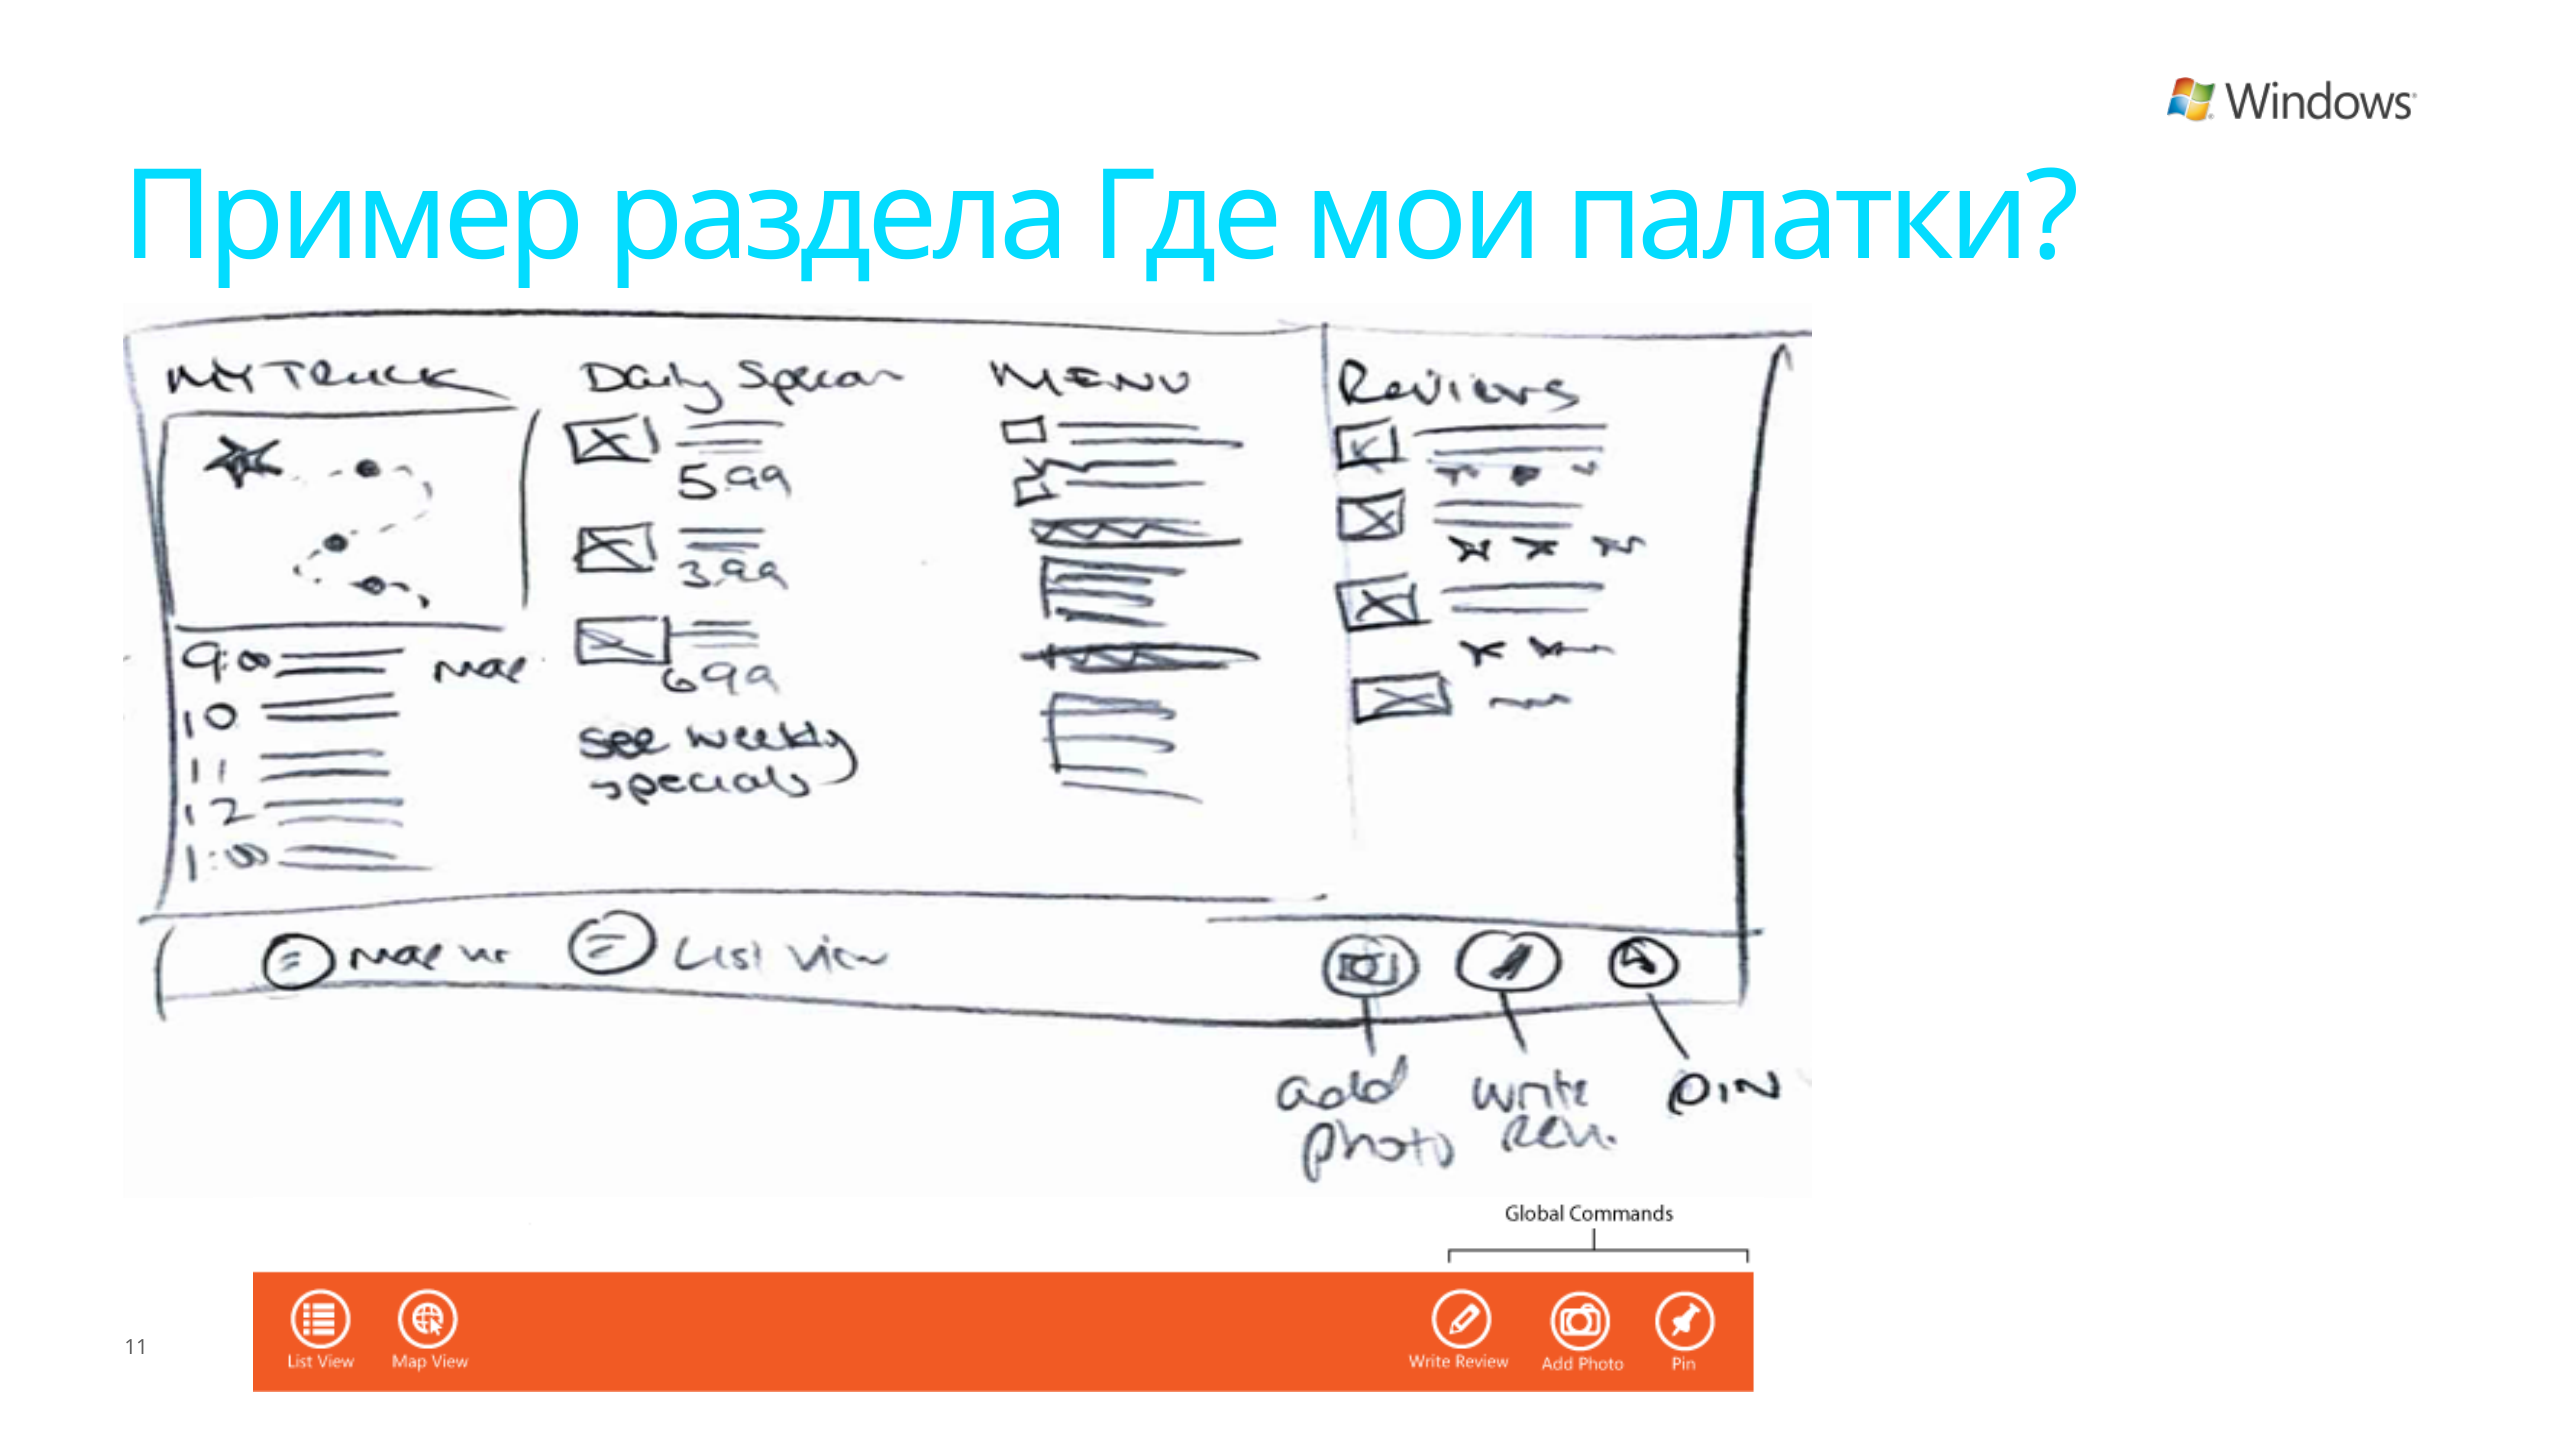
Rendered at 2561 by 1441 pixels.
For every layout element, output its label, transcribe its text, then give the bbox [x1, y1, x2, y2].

picture [123, 303, 1812, 1393]
title Пример раздела Где мои палатки? [122, 48, 2465, 286]
